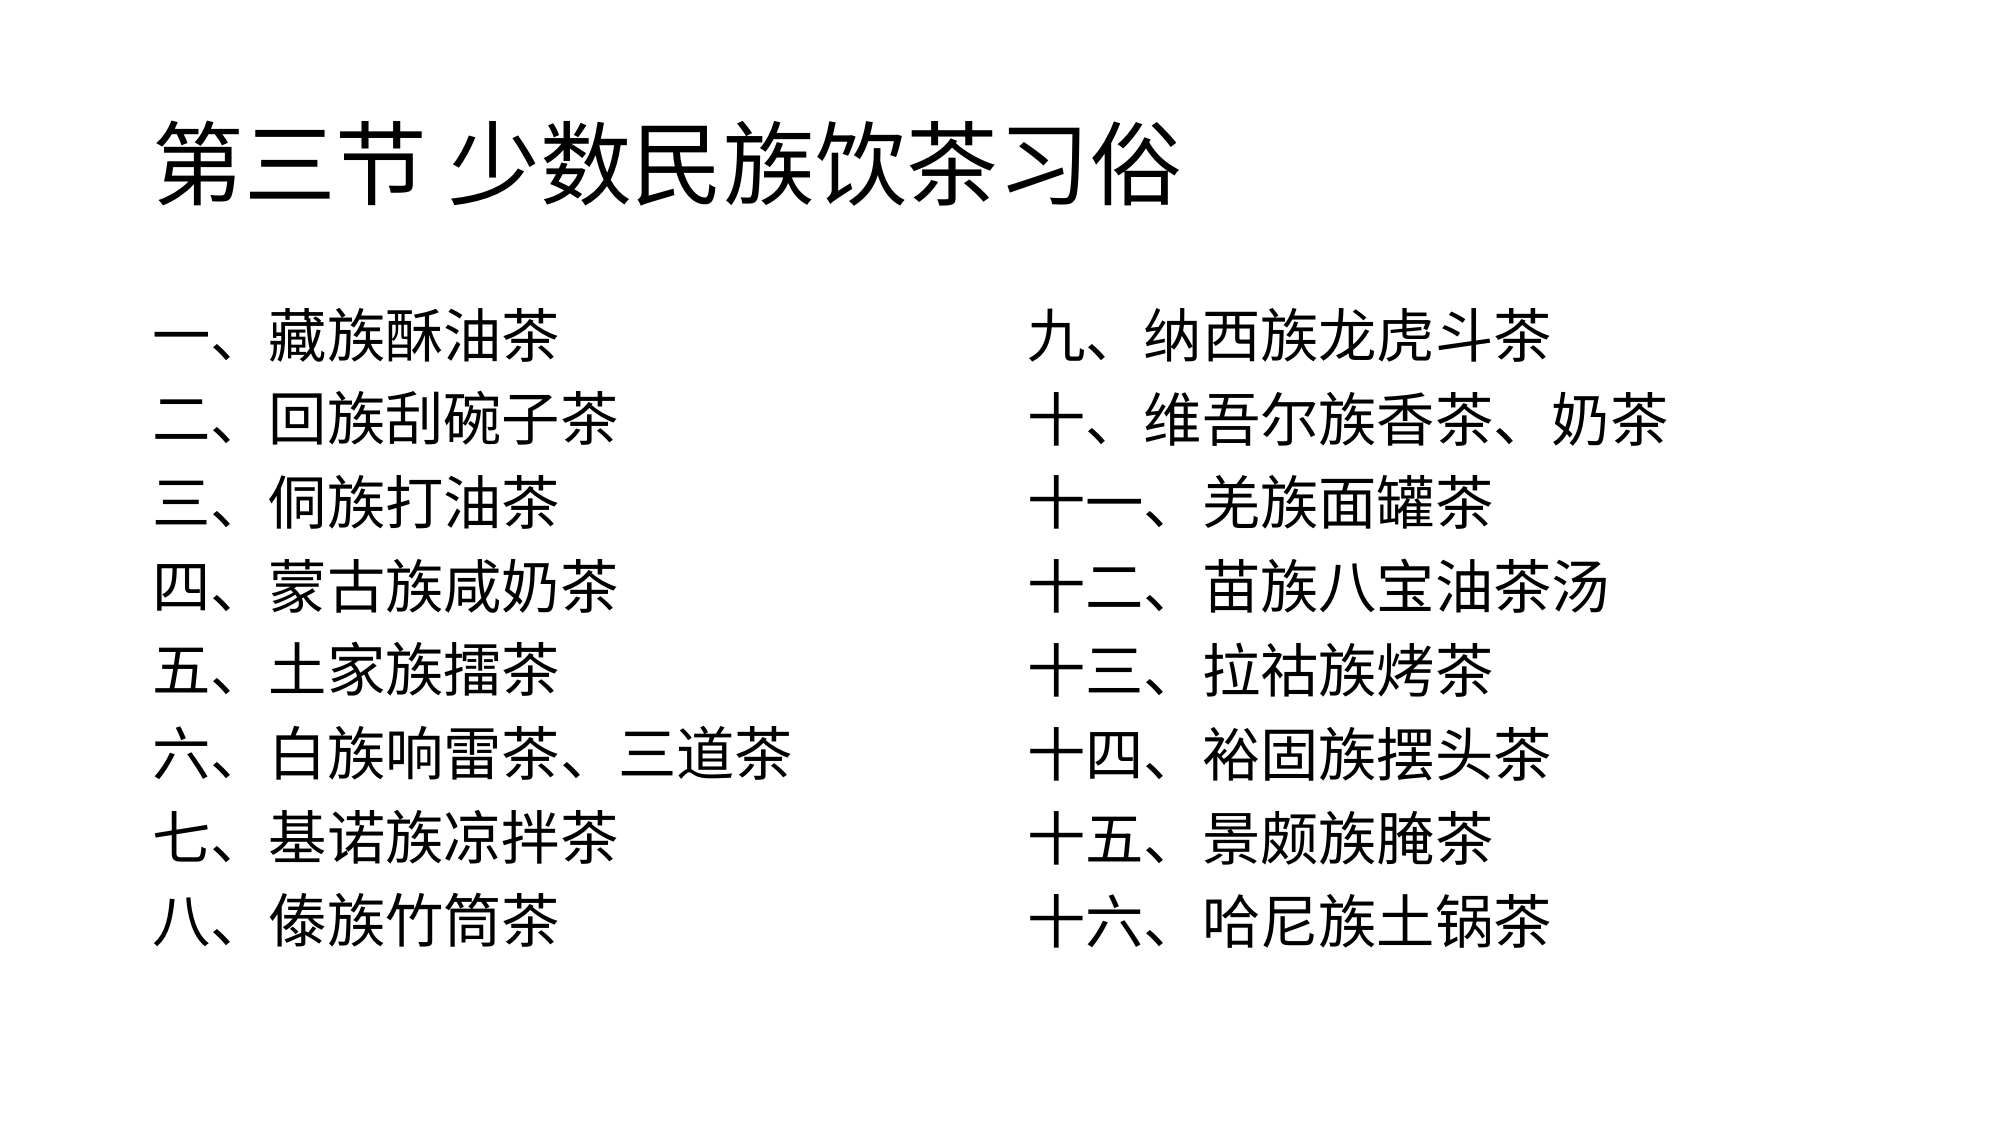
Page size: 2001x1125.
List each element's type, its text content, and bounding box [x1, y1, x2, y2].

title 第三节 少数民族饮茶习俗 [137, 59, 1863, 278]
list 一、藏族酥油茶 二、回族刮碗子茶 三、侗族打油茶 四、蒙古族咸奶茶 五、土家族擂茶 六、白族响雷茶、三道茶 七、基诺族凉拌茶 八、傣族竹筒茶 [137, 299, 988, 1014]
list 九、纳西族龙虎斗茶 十、维吾尔族香茶、奶茶 十一、羌族面罐茶 十二、苗族八宝油茶汤 十三、拉祜族烤茶 十四、裕固族摆头茶 十五、景颇族腌茶 十六、哈尼族土锅茶 [1012, 299, 1863, 1014]
